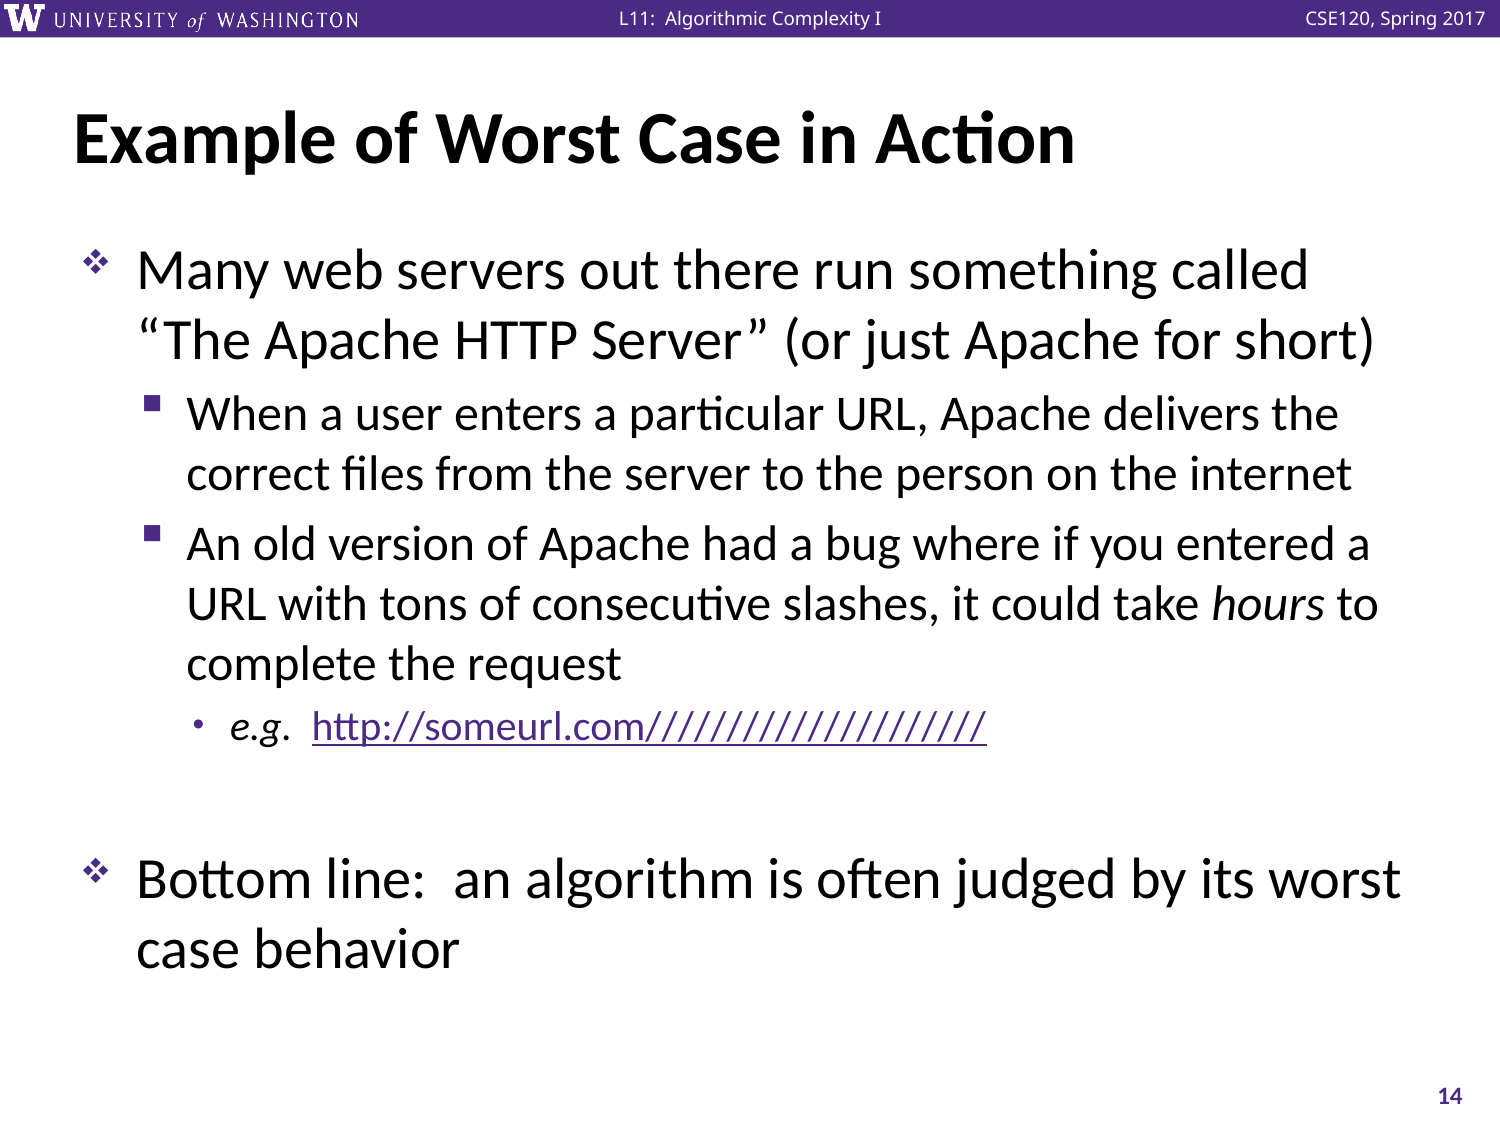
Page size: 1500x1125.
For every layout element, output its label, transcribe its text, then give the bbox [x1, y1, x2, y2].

slide_number 14 [1400, 1065, 1500, 1125]
title Example of Worst Case in Action [58, 71, 1438, 197]
list Many web servers out there run something called “The Apache HTTP Server” (or just Apache for short) When a user enters a particular URL, Apache delivers the correct files from the server to the person on the internet An old version of Apache had a bug where if you entered a URL with tons of consecutive slashes, it could take hours to complete the request e.g. http://someurl.com///////////////////// Bottom line: an algorithm is often judged by its worst case behavior [64, 223, 1438, 1040]
picture [4, 4, 358, 32]
